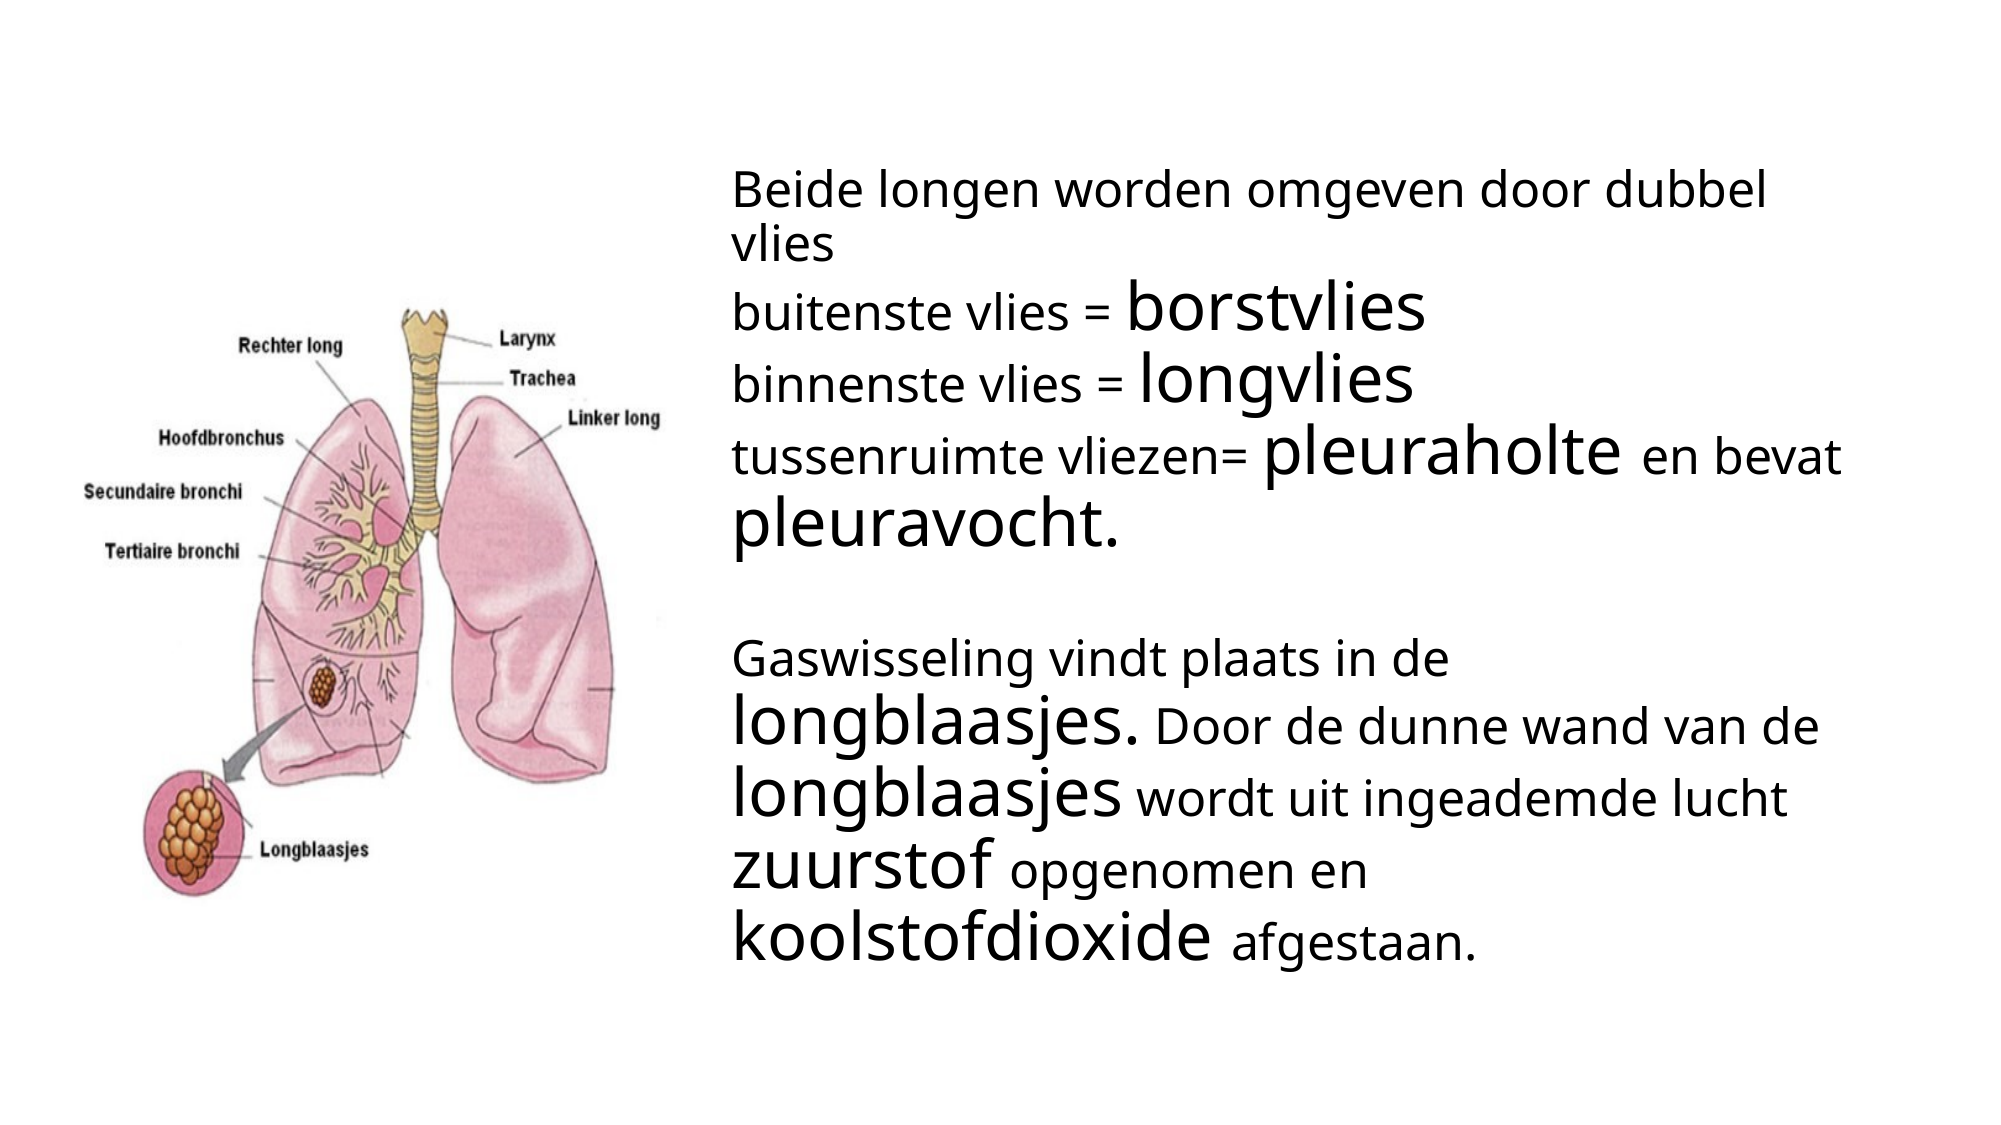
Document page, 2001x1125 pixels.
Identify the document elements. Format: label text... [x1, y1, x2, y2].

title Beide longen worden omgeven door dubbel vlies buitenste vlies = borstvlies binnenste vlies = longvlies tussenruimte vliezen= pleuraholte en bevat pleuravocht. Gaswisseling vindt plaats in de longblaasjes. Door de dunne wand van de longblaasjes wordt uit ingeademde lucht zuurstof opgenomen en koolstofdioxide afgestaan. [716, 108, 1871, 1092]
picture [83, 285, 691, 913]
